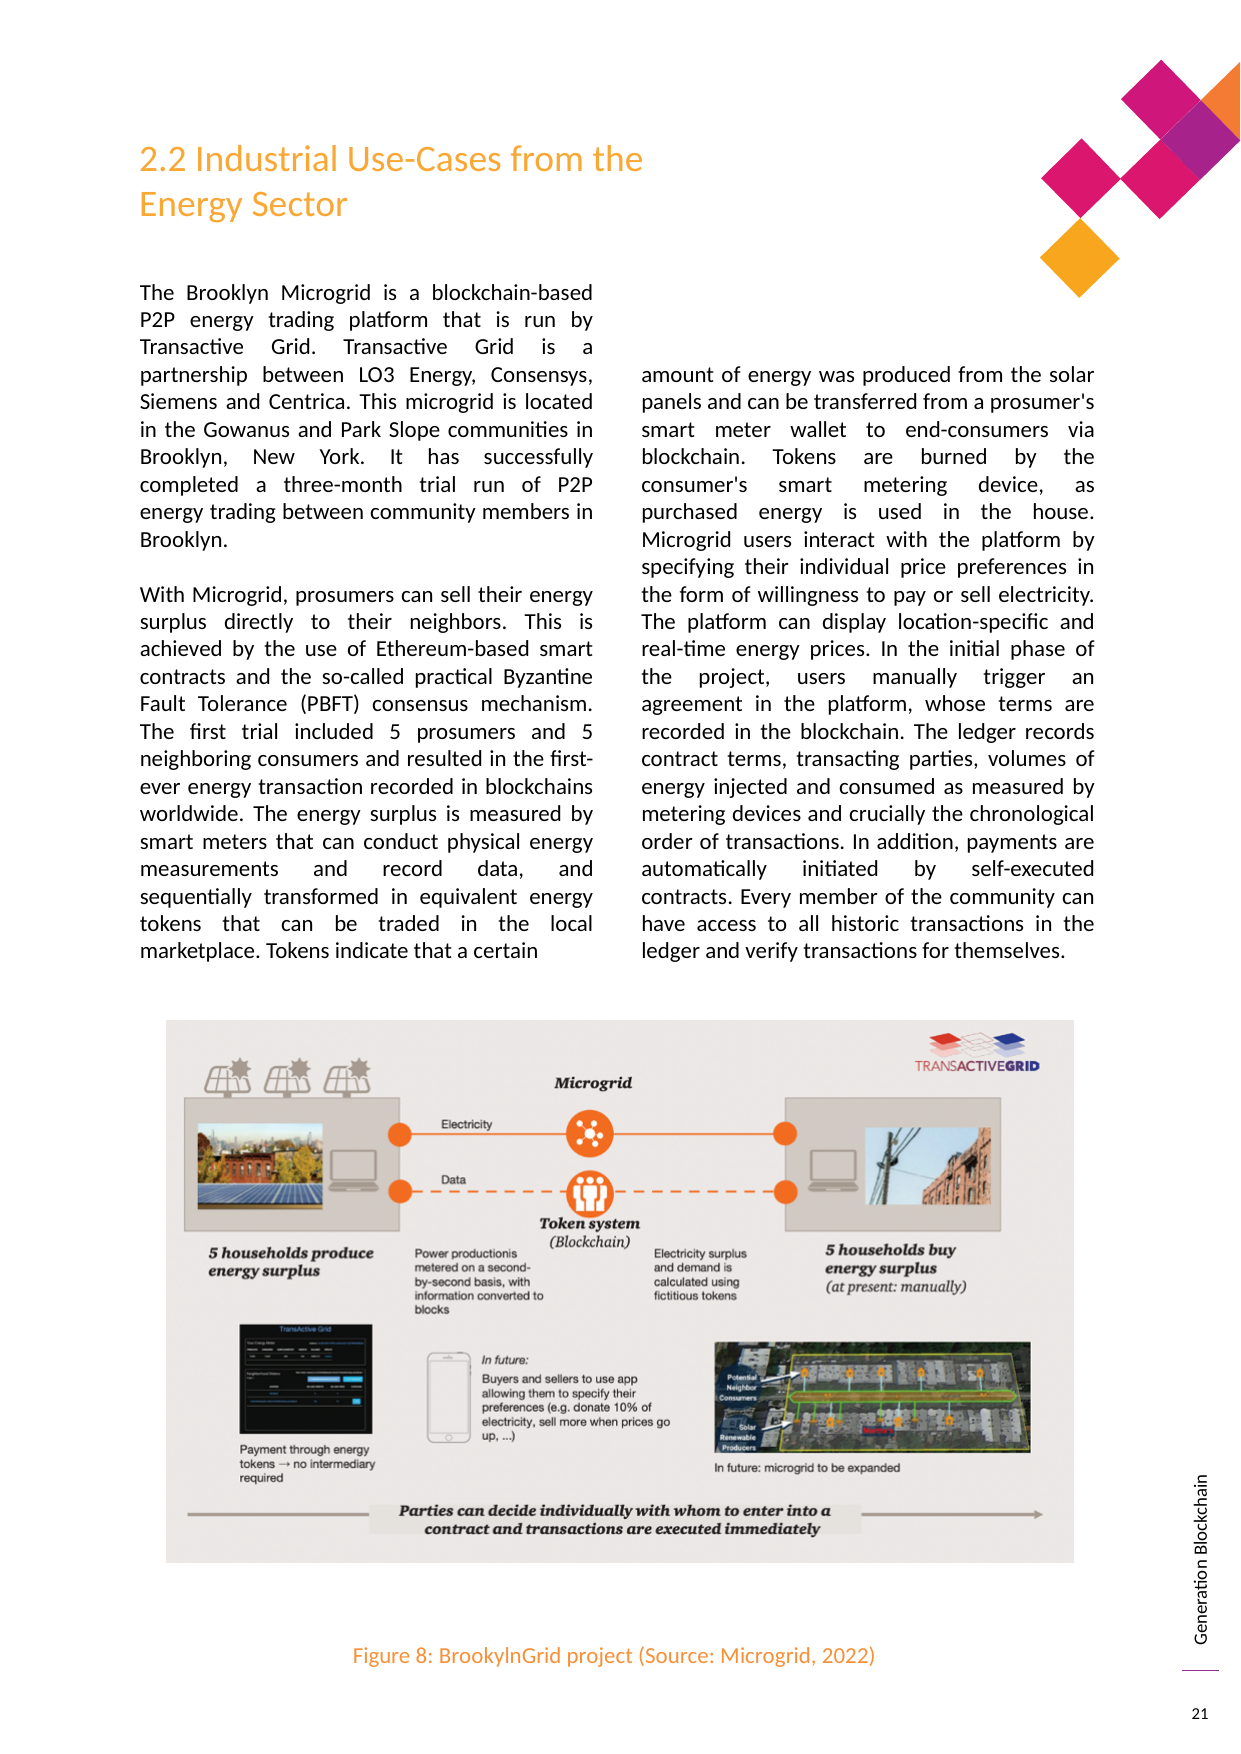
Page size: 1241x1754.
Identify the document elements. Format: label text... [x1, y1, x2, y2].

text_box Figure 8: BrookylnGrid project (Source: Microgrid, 2022) [124, 1632, 1111, 1712]
picture [166, 1020, 1074, 1564]
text_box 2.2 Industrial Use-Cases from the Energy Sector [124, 126, 760, 204]
text_box The Brooklyn Microgrid is a blockchain-based P2P energy trading platform that is run by Transactive Grid. Transactive Grid is a partnership between LO3 Energy, Consensys, Siemens and Centrica. This microgrid is located in the Gowanus and Park Slope communities in Brooklyn, New York. It has successfully completed a three-month trial run of P2P energy trading between community members in Brooklyn. With Microgrid, prosumers can sell their energy surplus directly to their neighbors. This is achieved by the use of Ethereum-based smart contracts and the so-called practical Byzantine Fault Tolerance (PBFT) consensus mechanism. The first trial included 5 prosumers and 5 neighboring consumers and resulted in the first-ever energy transaction recorded in blockchains worldwide. The energy surplus is measured by smart meters that can conduct physical energy measurements and record data, and sequentially transformed in equivalent energy tokens that can be traded in the local marketplace. Tokens indicate that a certain amount of energy was produced from the solar panels and can be transferred from a prosumer's smart meter wallet to end-consumers via blockchain. Tokens are burned by the consumer's smart metering device, as purchased energy is used in the house. Microgrid users interact with the platform by specifying their individual price preferences in the form of willingness to pay or sell electricity. The platform can display location-specific and real-time energy prices. In the initial phase of the project, users manually trigger an agreement in the platform, whose terms are recorded in the blockchain. The ledger records contract terms, transacting parties, volumes of energy injected and consumed as measured by metering devices and crucially the chronological order of transactions. In addition, payments are automatically initiated by self-executed contracts. Every member of the community can have access to all historic transactions in the ledger and verify transactions for themselves. [124, 269, 1111, 861]
slide_number 21 [1169, 1674, 1231, 1751]
